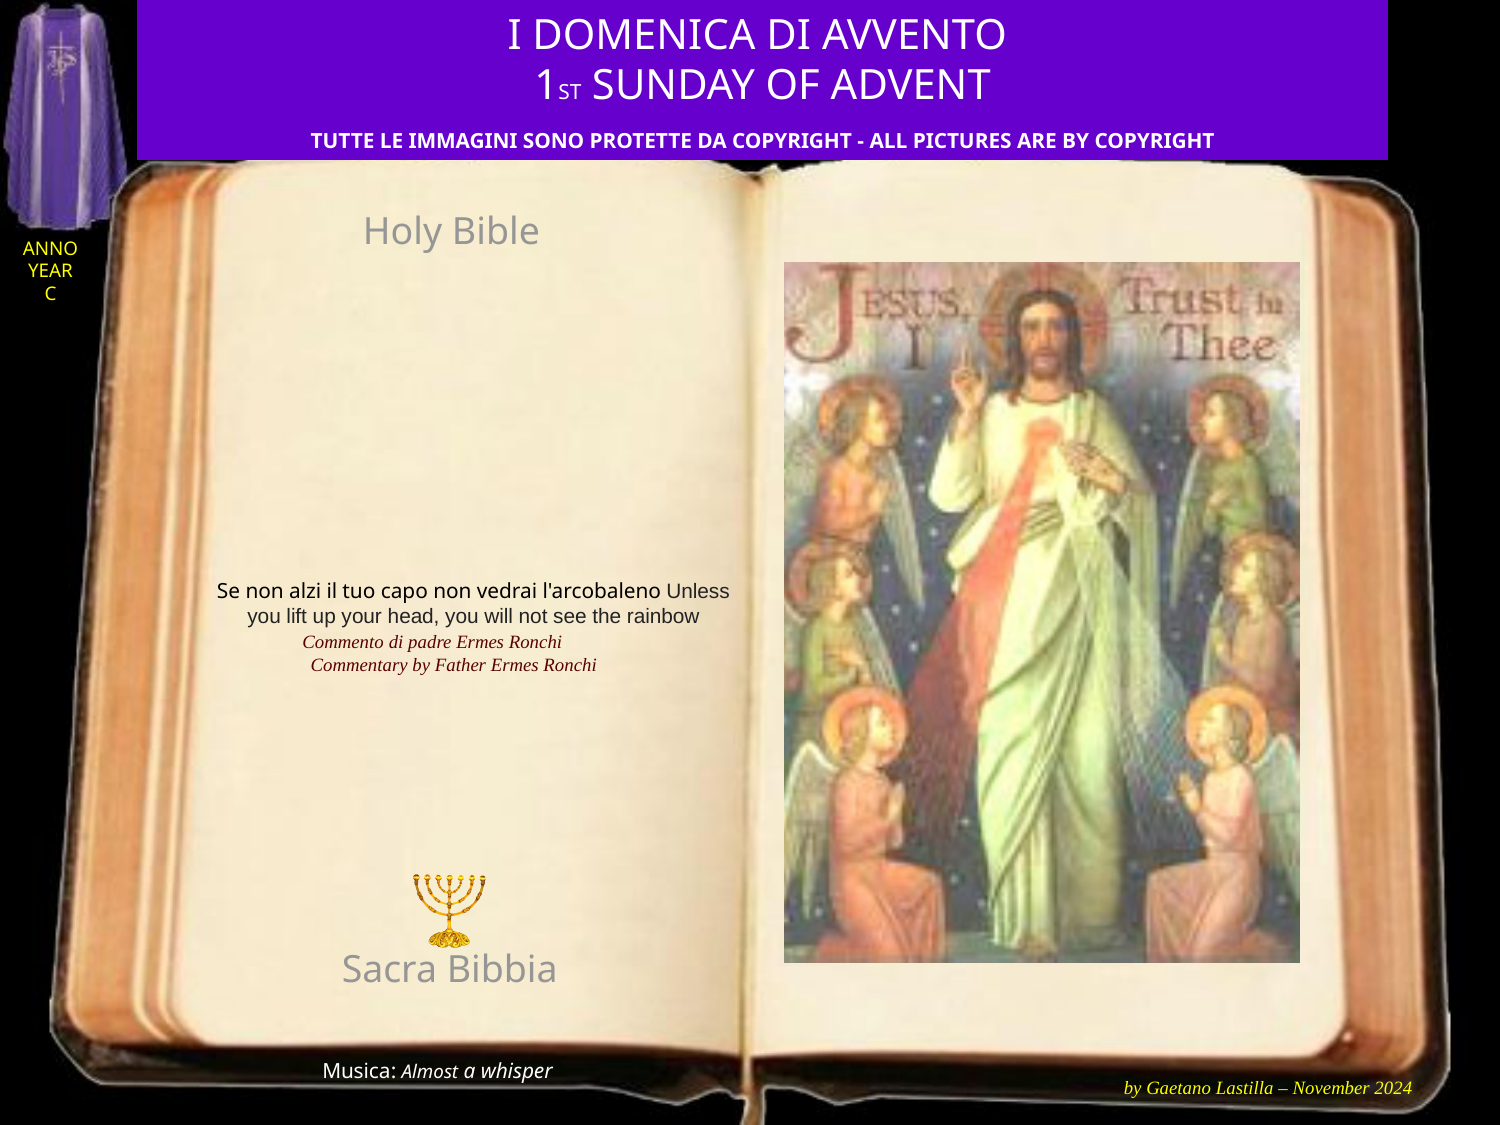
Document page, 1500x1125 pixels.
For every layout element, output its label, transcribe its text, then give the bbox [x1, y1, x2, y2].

text_box Sacra Bibbia [187, 937, 713, 998]
picture [0, 0, 1500, 1125]
text_box I DOMENICA DI AVVENTO 1ST SUNDAY OF ADVENT TUTTE LE IMMAGINI SONO PROTETTE DA COPYRIGHT - ALL PICTURES ARE BY COPYRIGHT [137, 0, 1388, 160]
text_box Musica: Almost a whisper [137, 1050, 738, 1090]
text_box by Gaetano Lastilla – November 2024 [974, 1068, 1500, 1106]
text_box Holy Bible [348, 199, 556, 260]
text_box ANNO YEAR C [7, 229, 93, 312]
text_box Se non alzi il tuo capo non vedrai l'arcobaleno Unless you lift up your head, you will not see the rainbow [192, 570, 755, 636]
text_box Commento di padre Ermes Ronchi Commentary by Father Ermes Ronchi [272, 622, 635, 683]
